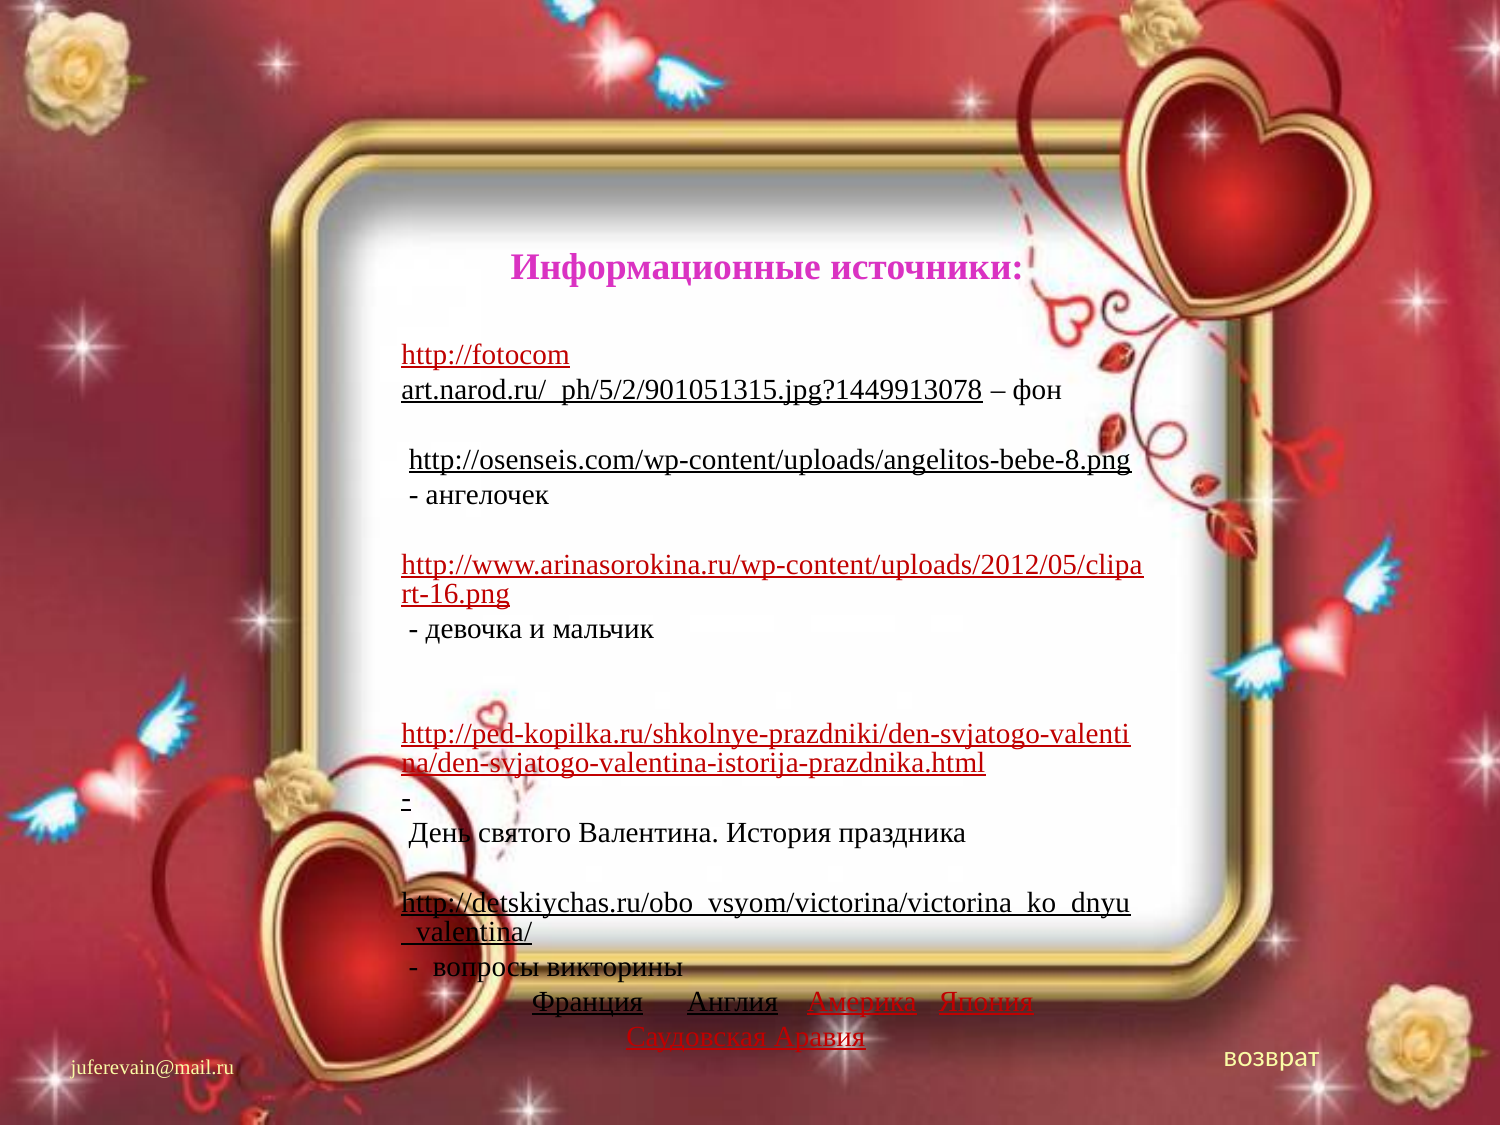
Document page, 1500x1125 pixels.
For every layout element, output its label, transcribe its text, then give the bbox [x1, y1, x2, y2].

text_box Информационные источники: [410, 234, 1125, 295]
text_box возврат [1181, 1017, 1361, 1092]
title http://fotocom art.narod.ru/_ph/5/2/901051315.jpg?1449913078 – фон http://osenseis.com/wp-content/uploads/angelitos-bebe-8.png - ангелочек http://www.arinasorokina.ru/wp-content/uploads/2012/05/clipart-16.png - девочка и мальчик http://ped-kopilka.ru/shkolnye-prazdniki/den-svjatogo-valentina/den-svjatogo-valentina-istorija-prazdnika.html- День святого Валентина. История праздника http://detskiychas.ru/obo_vsyom/victorina/victorina_ko_dnyu_valentina/ - вопросы викторины Франция Англия Америка Япония Саудовская Аравия [386, 328, 1161, 950]
text_box [175, 163, 1336, 347]
picture [0, 0, 1500, 1125]
